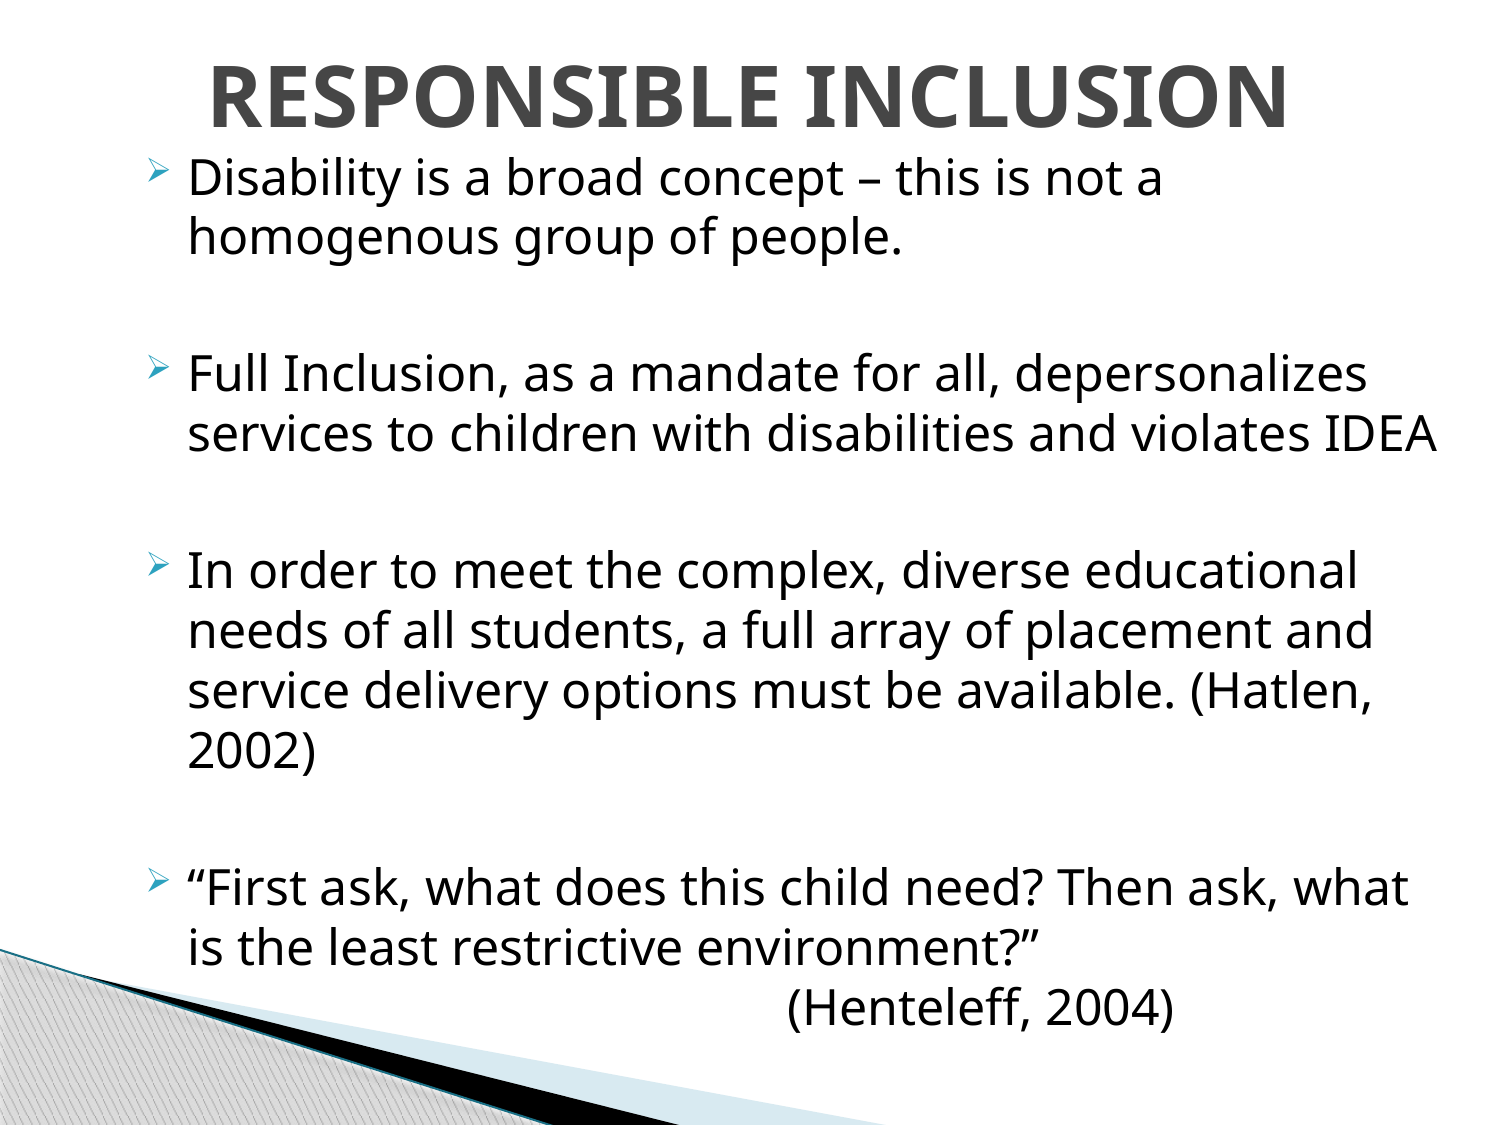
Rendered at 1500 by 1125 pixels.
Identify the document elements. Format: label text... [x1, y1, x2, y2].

title RESPONSIBLE INCLUSION [75, 0, 1425, 188]
list Disability is a broad concept – this is not a homogenous group of people. Full Inclusion, as a mandate for all, depersonalizes services to children with disabilities and violates IDEA In order to meet the complex, diverse educational needs of all students, a full array of placement and service delivery options must be available. (Hatlen, 2002) “First ask, what does this child need? Then ask, what is the least restrictive environment?” (Henteleff, 2004) [112, 137, 1463, 1038]
